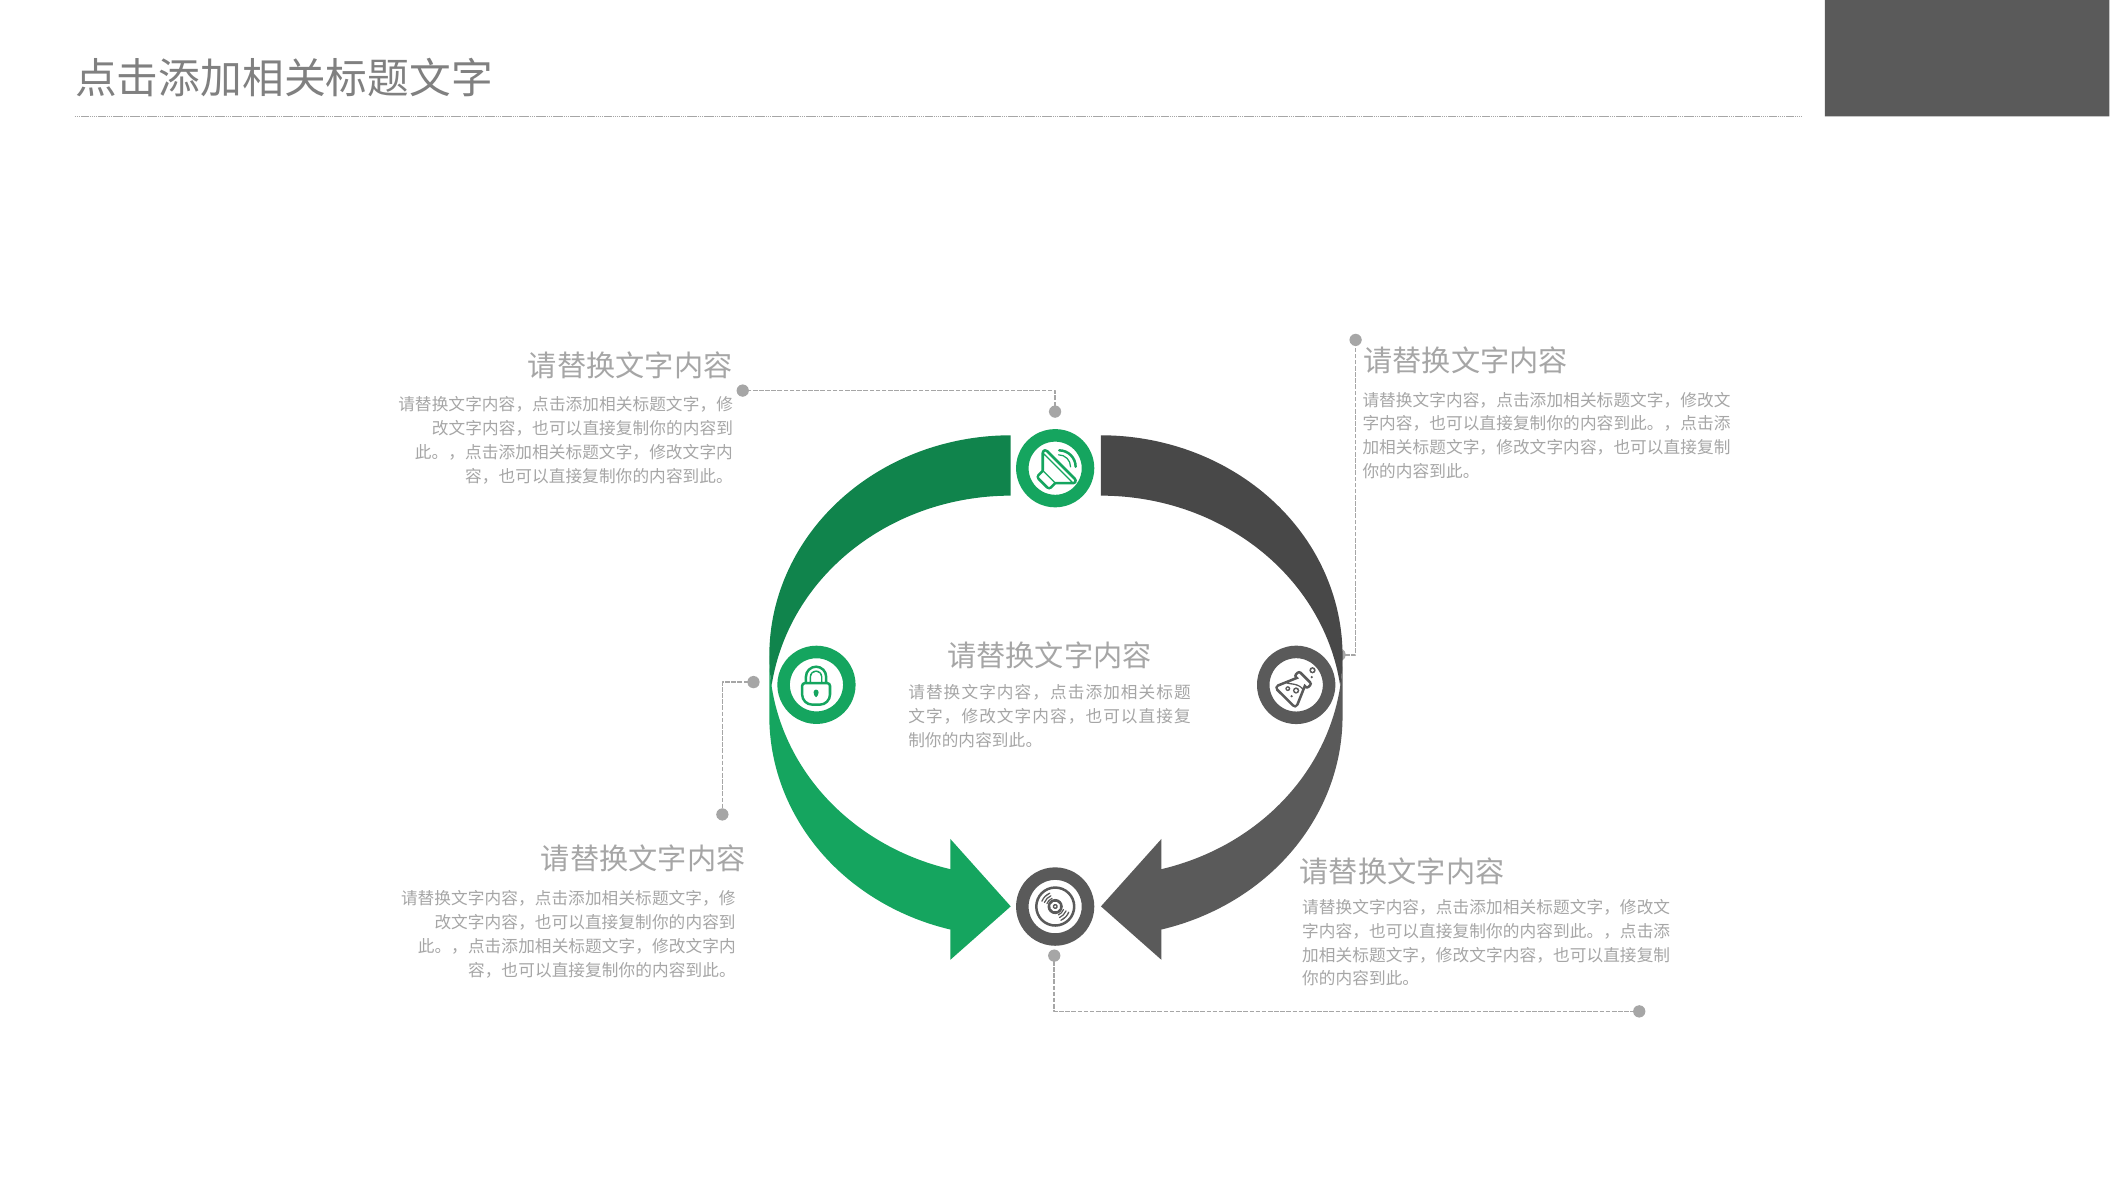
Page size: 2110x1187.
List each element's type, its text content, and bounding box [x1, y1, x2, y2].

text_box 点击添加相关标题文字 [59, 44, 563, 107]
text_box [743, 675, 760, 689]
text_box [1362, 335, 1736, 483]
text_box [1343, 649, 1350, 660]
text_box [1627, 1005, 1646, 1018]
text_box [1349, 333, 1362, 348]
text_box [1048, 401, 1062, 418]
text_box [391, 833, 746, 981]
text_box [736, 384, 753, 397]
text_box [769, 435, 1343, 967]
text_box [1299, 846, 1675, 990]
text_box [389, 339, 734, 488]
text_box [716, 802, 729, 821]
